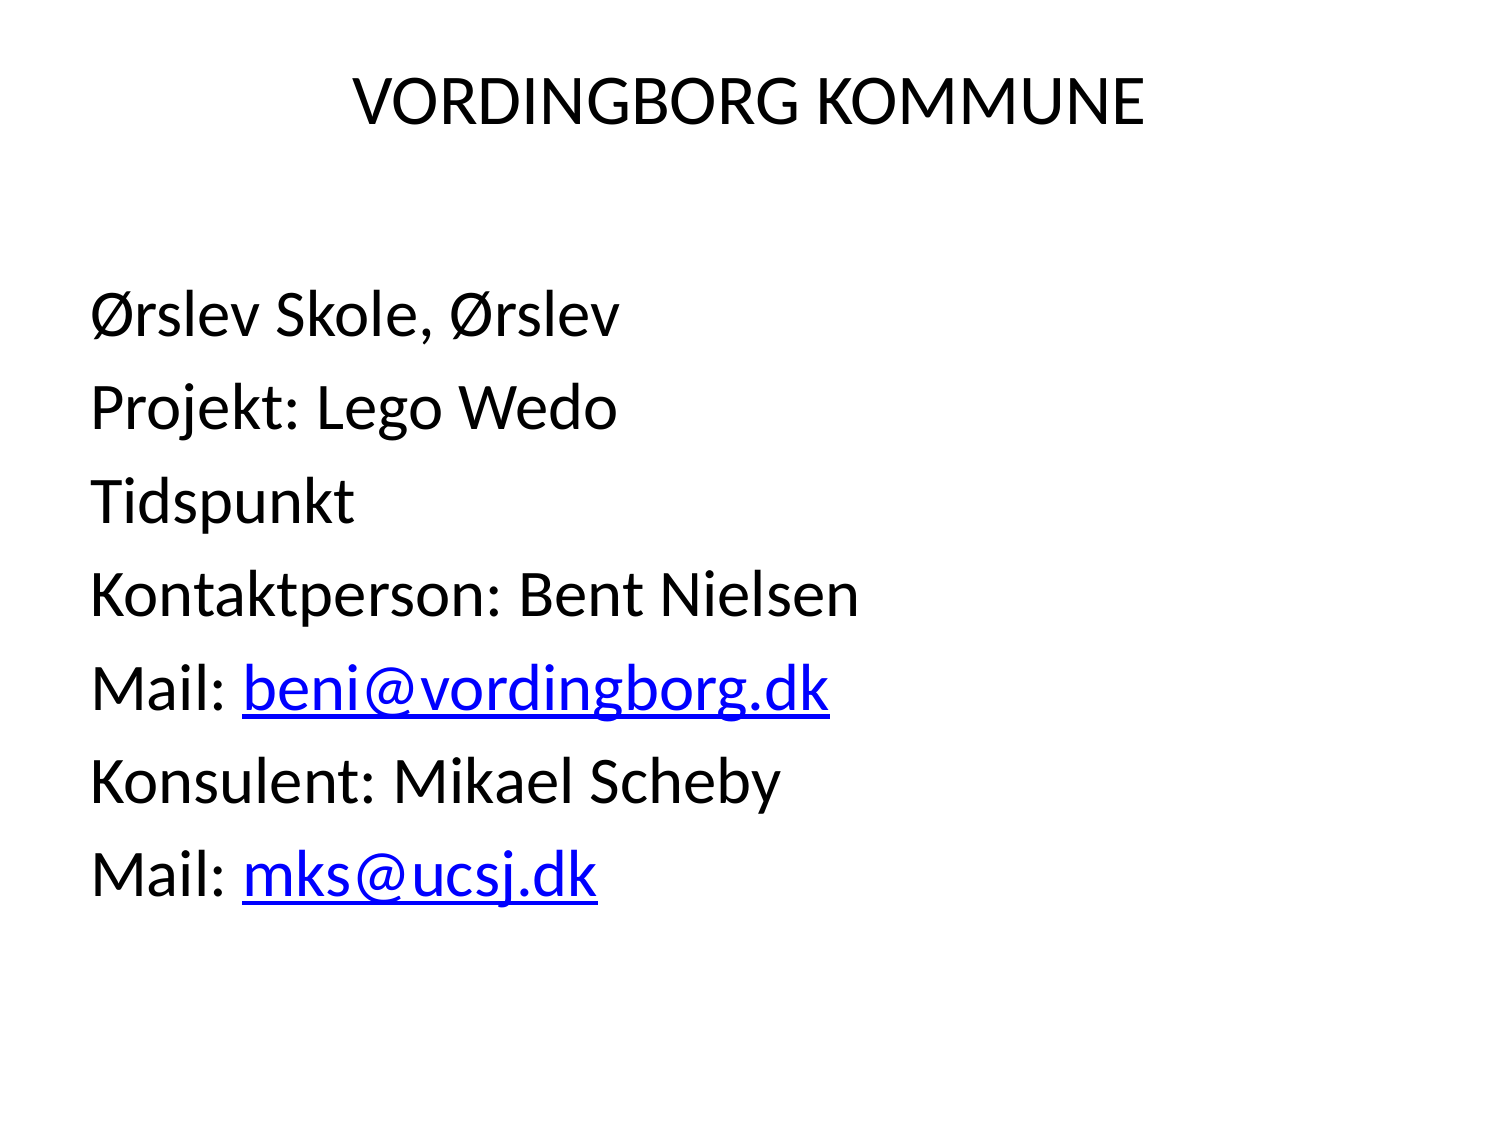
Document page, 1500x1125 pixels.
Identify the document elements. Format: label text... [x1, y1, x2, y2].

title VORDINGBORG KOMMUNE [75, 45, 1425, 233]
list Ørslev Skole, Ørslev Projekt: Lego Wedo Tidspunkt Kontaktperson: Bent Nielsen Mail: beni@vordingborg.dk Konsulent: Mikael Scheby Mail: mks@ucsj.dk [75, 262, 1425, 1005]
